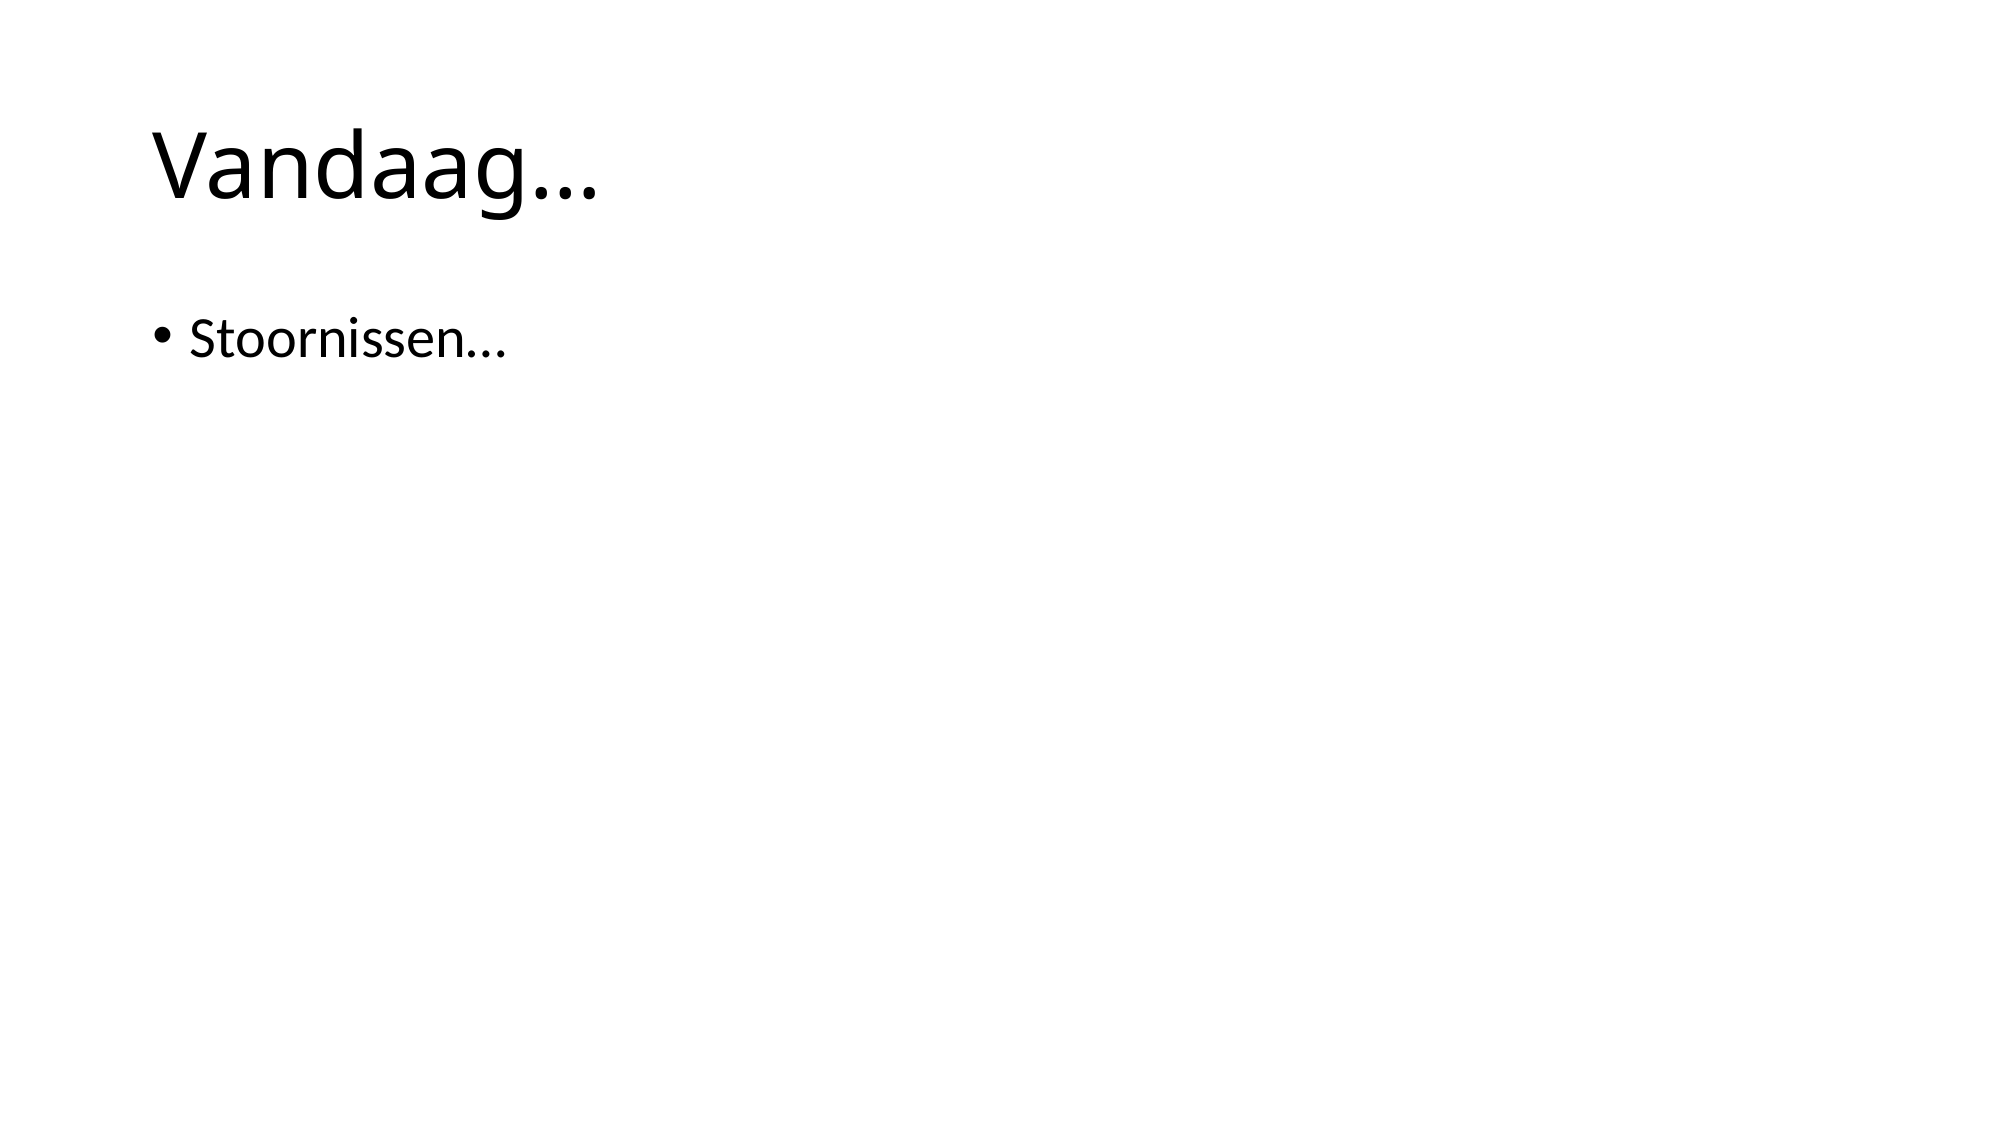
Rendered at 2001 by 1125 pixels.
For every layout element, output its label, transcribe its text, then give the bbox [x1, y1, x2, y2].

list Stoornissen… [137, 299, 1863, 1014]
title Vandaag… [137, 59, 1863, 278]
